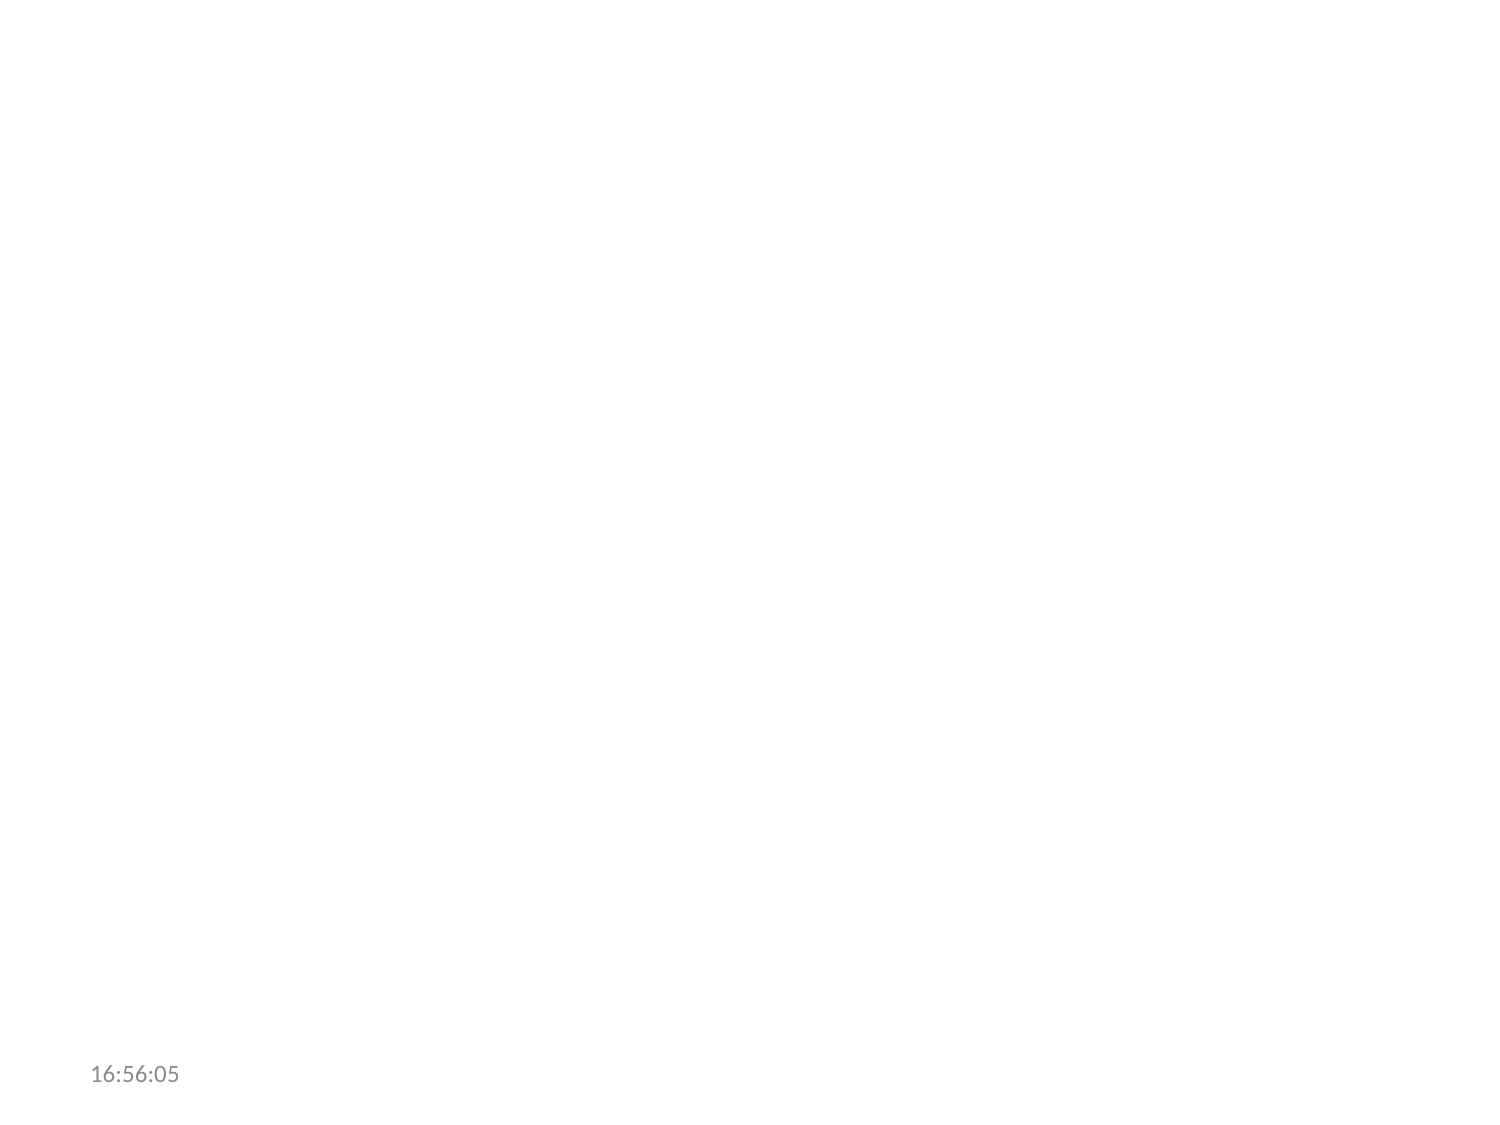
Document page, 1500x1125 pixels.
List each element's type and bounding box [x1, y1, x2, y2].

slide_number [75, 1042, 425, 1103]
